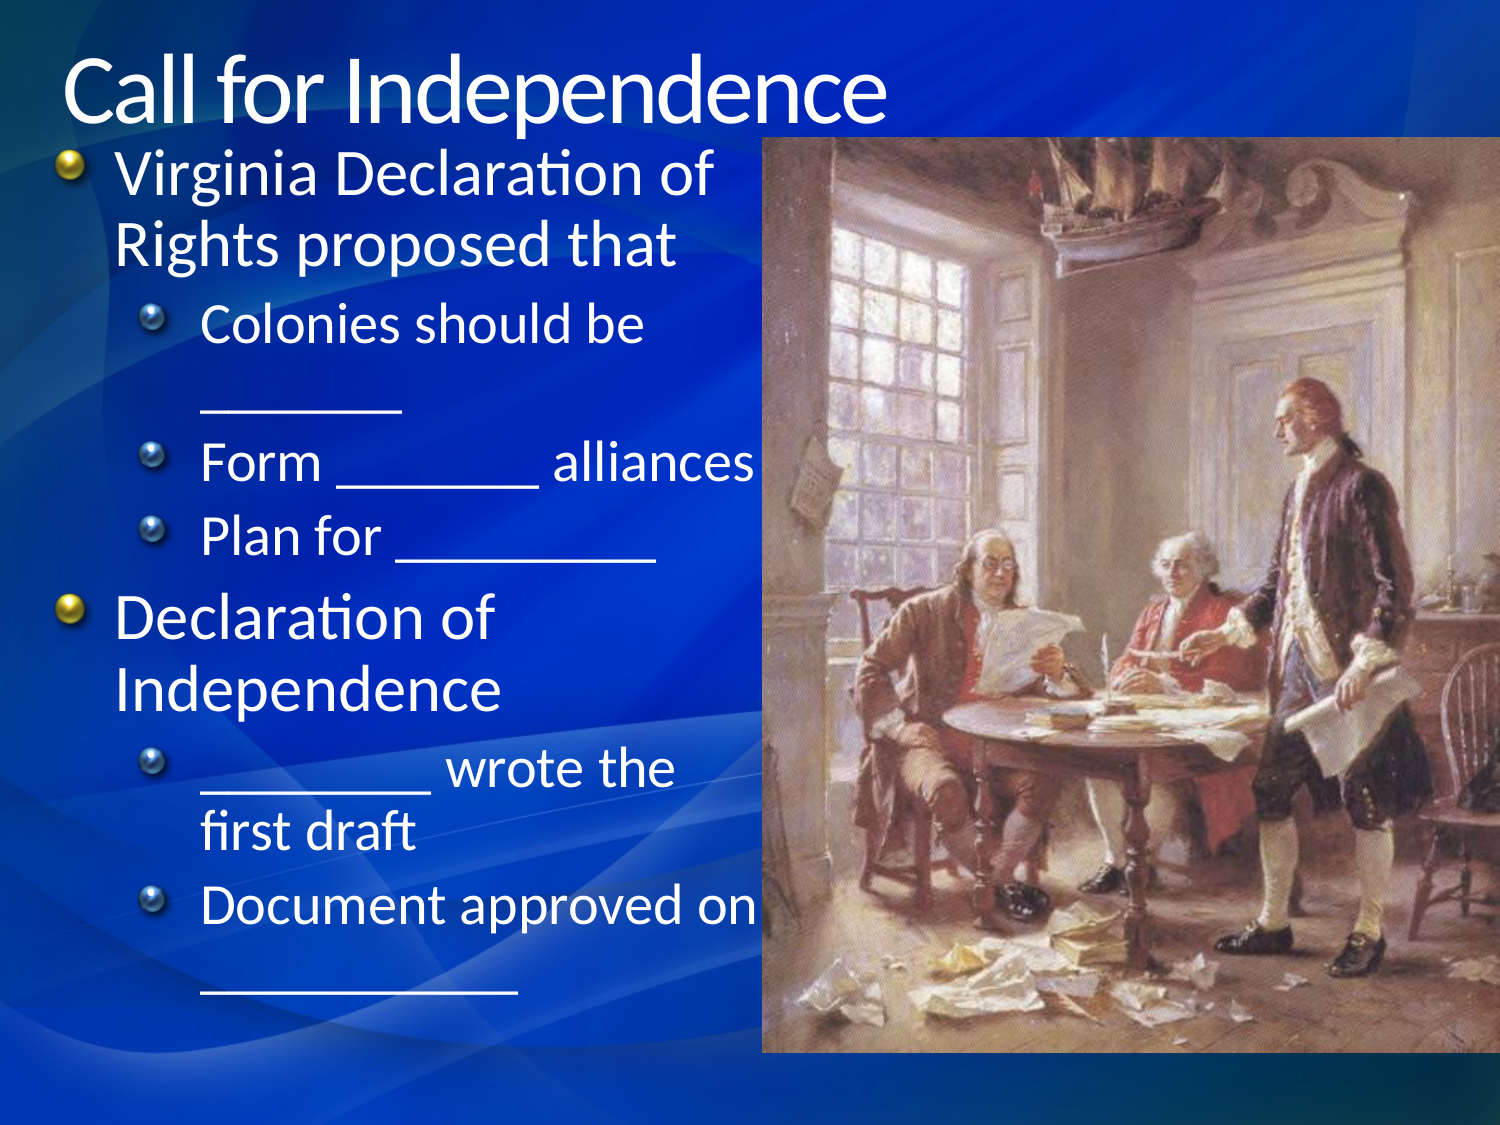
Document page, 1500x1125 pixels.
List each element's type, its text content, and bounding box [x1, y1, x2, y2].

picture [50, 146, 97, 193]
list Virginia Declaration of Rights proposed that Colonies should be _______ Form _______ alliances Plan for _________ Declaration of Independence ________ wrote the first draft Document approved on ___________ [49, 137, 776, 1125]
picture [50, 590, 97, 637]
picture [0, 0, 1500, 1125]
picture [134, 512, 176, 554]
picture [134, 300, 176, 342]
picture [134, 438, 176, 479]
picture [134, 744, 176, 786]
picture [134, 882, 176, 924]
title Call for Independence [62, 37, 1438, 137]
